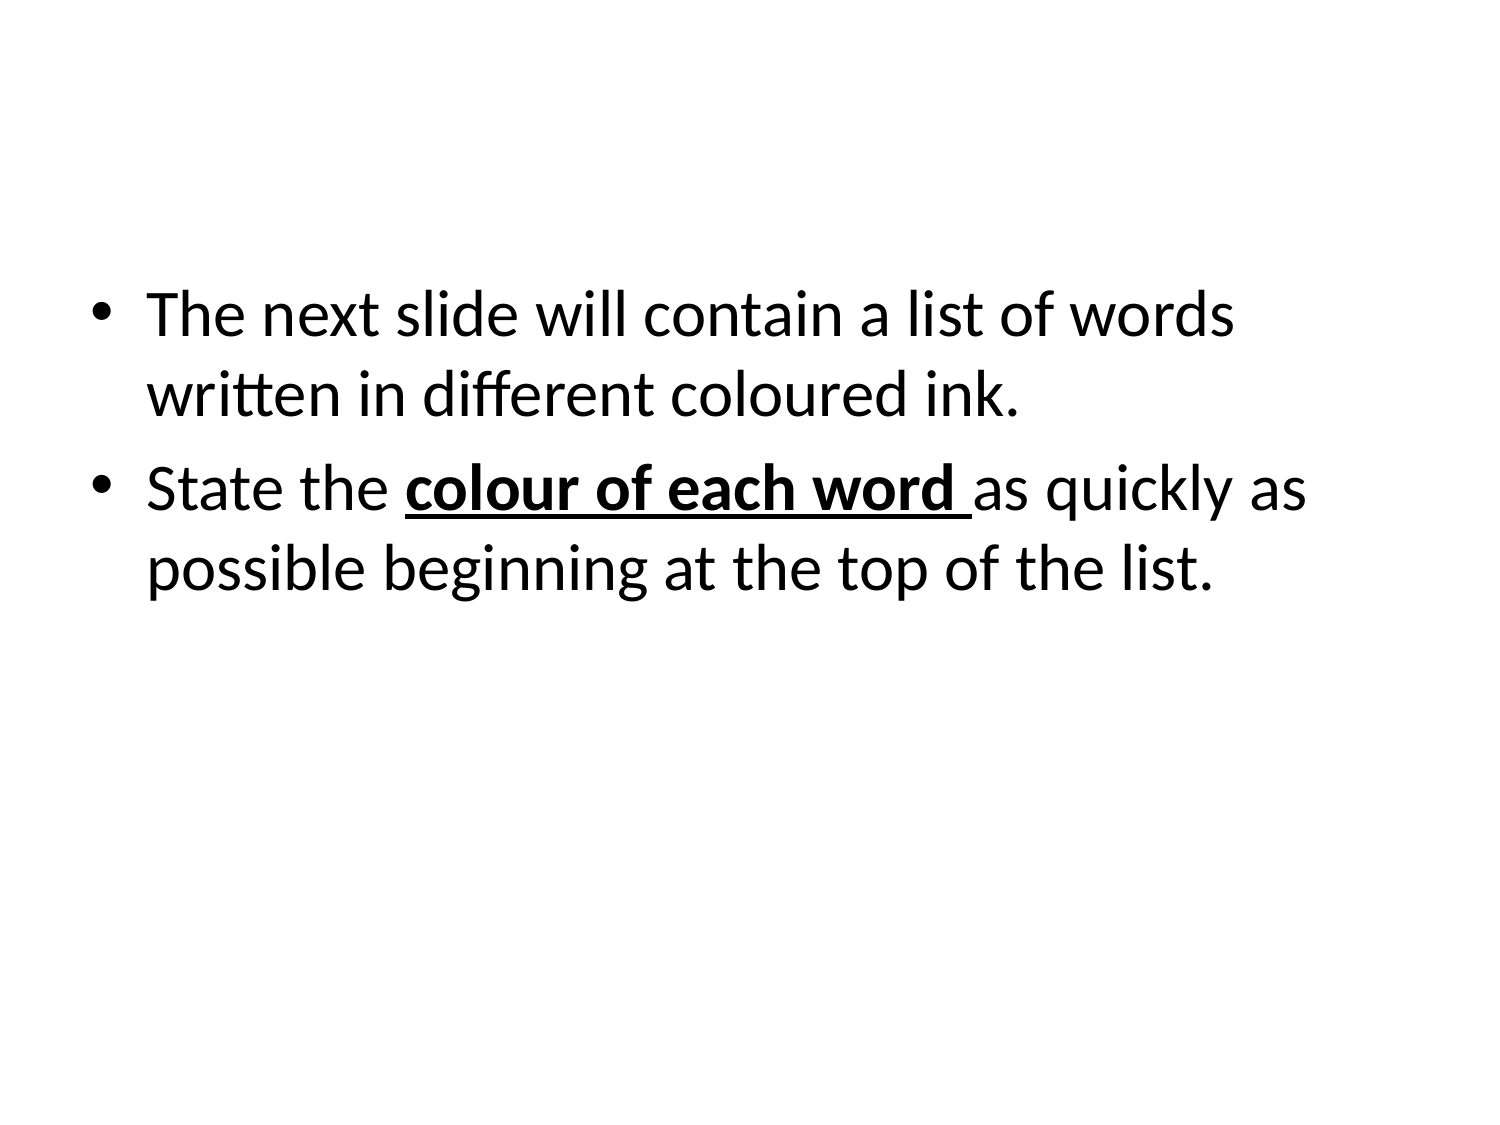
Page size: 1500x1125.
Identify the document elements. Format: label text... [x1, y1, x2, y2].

list The next slide will contain a list of words written in different coloured ink. State the colour of each word as quickly as possible beginning at the top of the list. [75, 262, 1425, 1005]
